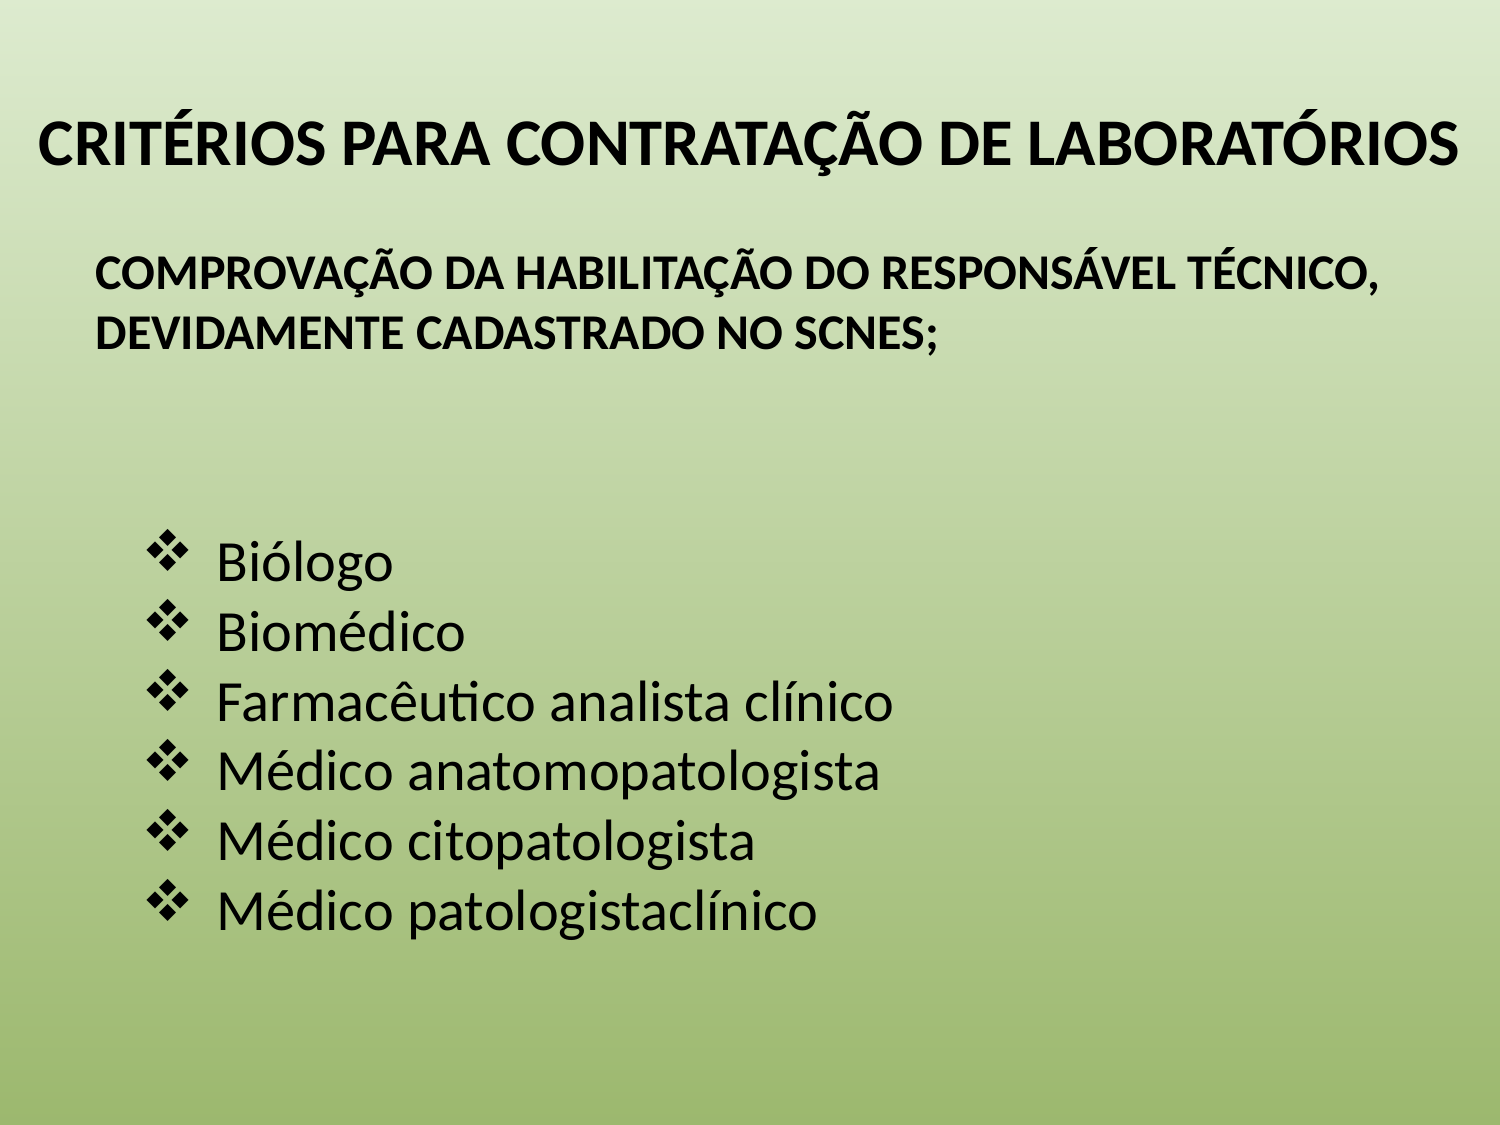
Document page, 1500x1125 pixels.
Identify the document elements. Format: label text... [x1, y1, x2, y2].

text_box Biólogo Biomédico Farmacêutico analista clínico Médico anatomopatologista Médico citopatologista Médico patologistaclínico [126, 515, 1128, 1020]
list COMPROVAÇÃO DA HABILITAÇÃO DO RESPONSÁVEL TÉCNICO, DEVIDAMENTE CADASTRADO NO SCNES; [80, 231, 1499, 461]
title CRITÉRIOS PARA CONTRATAÇÃO DE LABORATÓRIOS [0, 45, 1500, 233]
